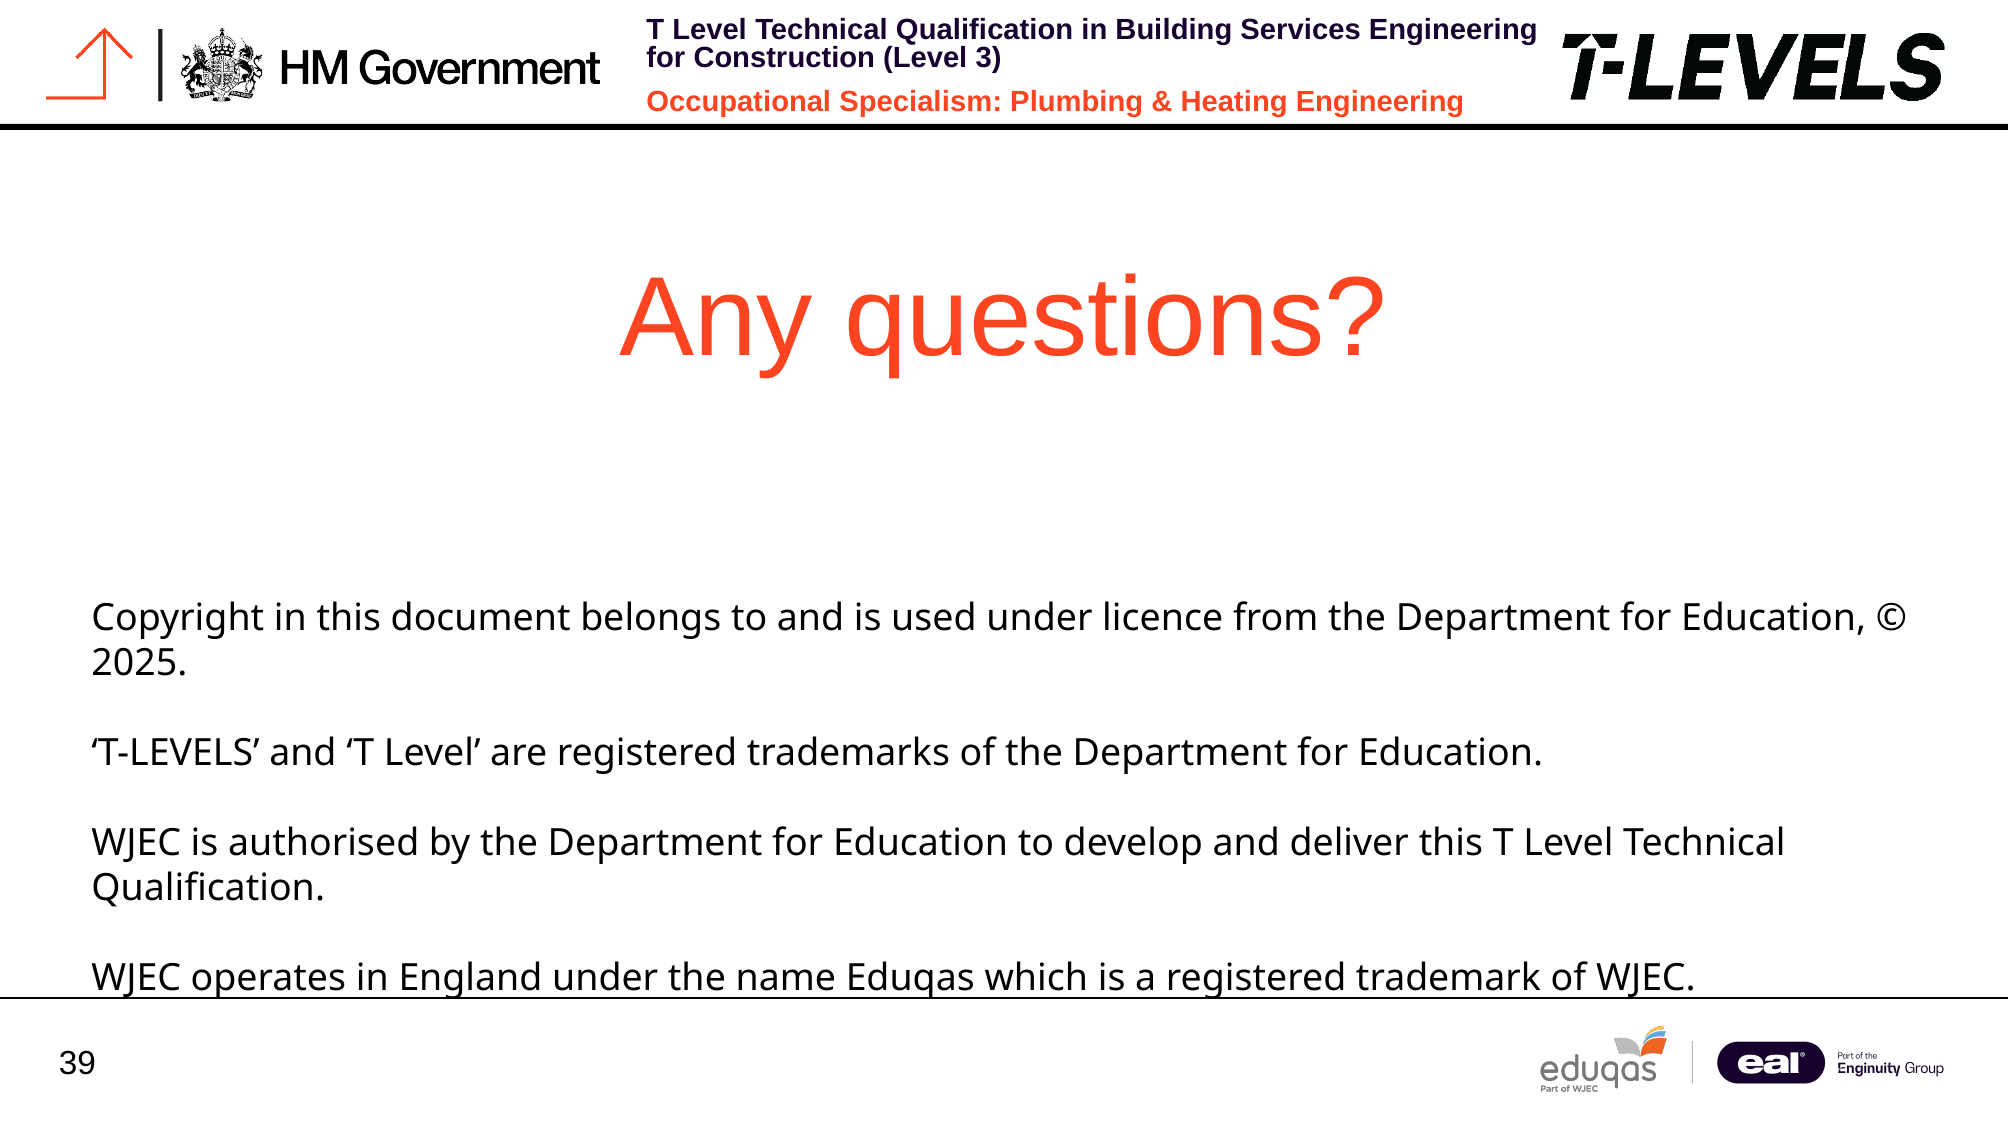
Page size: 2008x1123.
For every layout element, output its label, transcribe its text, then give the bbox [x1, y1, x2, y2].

picture [41, 27, 139, 100]
text_box Any questions? [590, 235, 1418, 386]
picture [158, 28, 600, 102]
picture [1535, 1021, 1949, 1097]
picture [1543, 25, 1964, 108]
text_box Copyright in this document belongs to and is used under licence from the Department for Education, © 2025. ‘T-LEVELS’ and ‘T Level’ are registered trademarks of the Department for Education. WJEC is authorised by the Department for Education to develop and deliver this T Level Technical Qualification. WJEC operates in England under the name Eduqas which is a registered trademark of WJEC. [76, 585, 1932, 1006]
